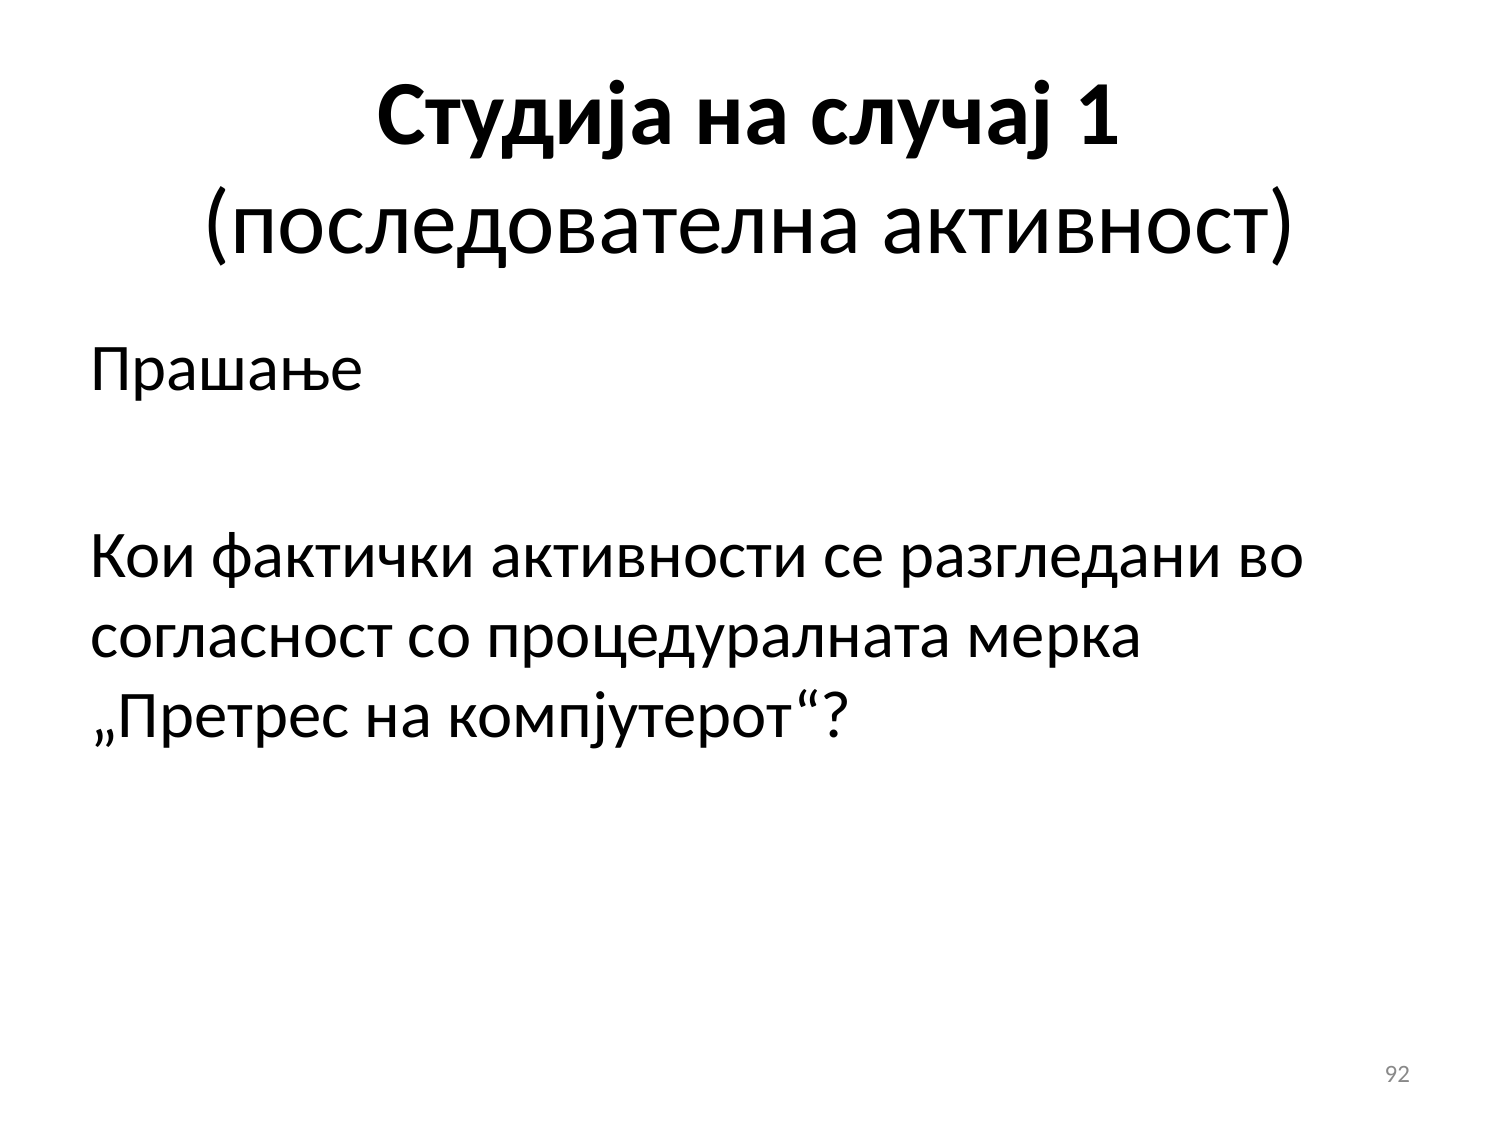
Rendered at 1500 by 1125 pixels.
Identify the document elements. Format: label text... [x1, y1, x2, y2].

title Студија на случај 1 (последователна активност) [75, 45, 1425, 187]
slide_number 92 [1074, 1042, 1425, 1103]
list Прашање Кои фактички активности се разгледани во согласност со процедуралната мерка „Претрес на компјутерот“? [75, 316, 1425, 1005]
